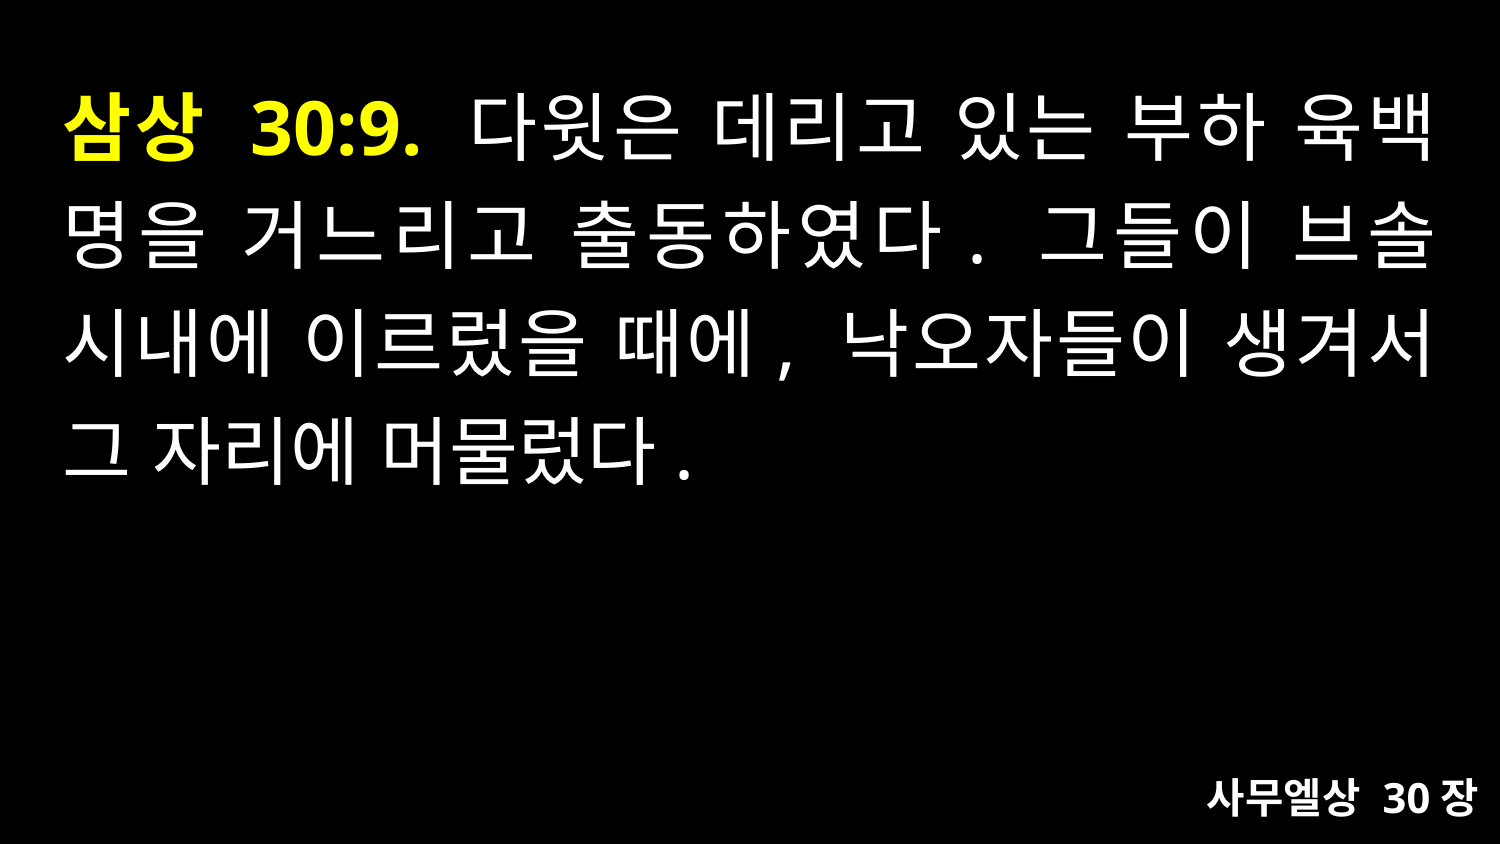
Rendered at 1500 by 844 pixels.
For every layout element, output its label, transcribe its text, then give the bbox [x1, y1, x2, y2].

subtitle 사무엘상 30장 [916, 770, 1500, 844]
title 삼상 30:9. 다윗은 데리고 있는 부하 육백 명을 거느리고 출동하였다. 그들이 브솔 시내에 이르렀을 때에, 낙오자들이 생겨서 그 자리에 머물렀다. [0, 0, 1500, 844]
